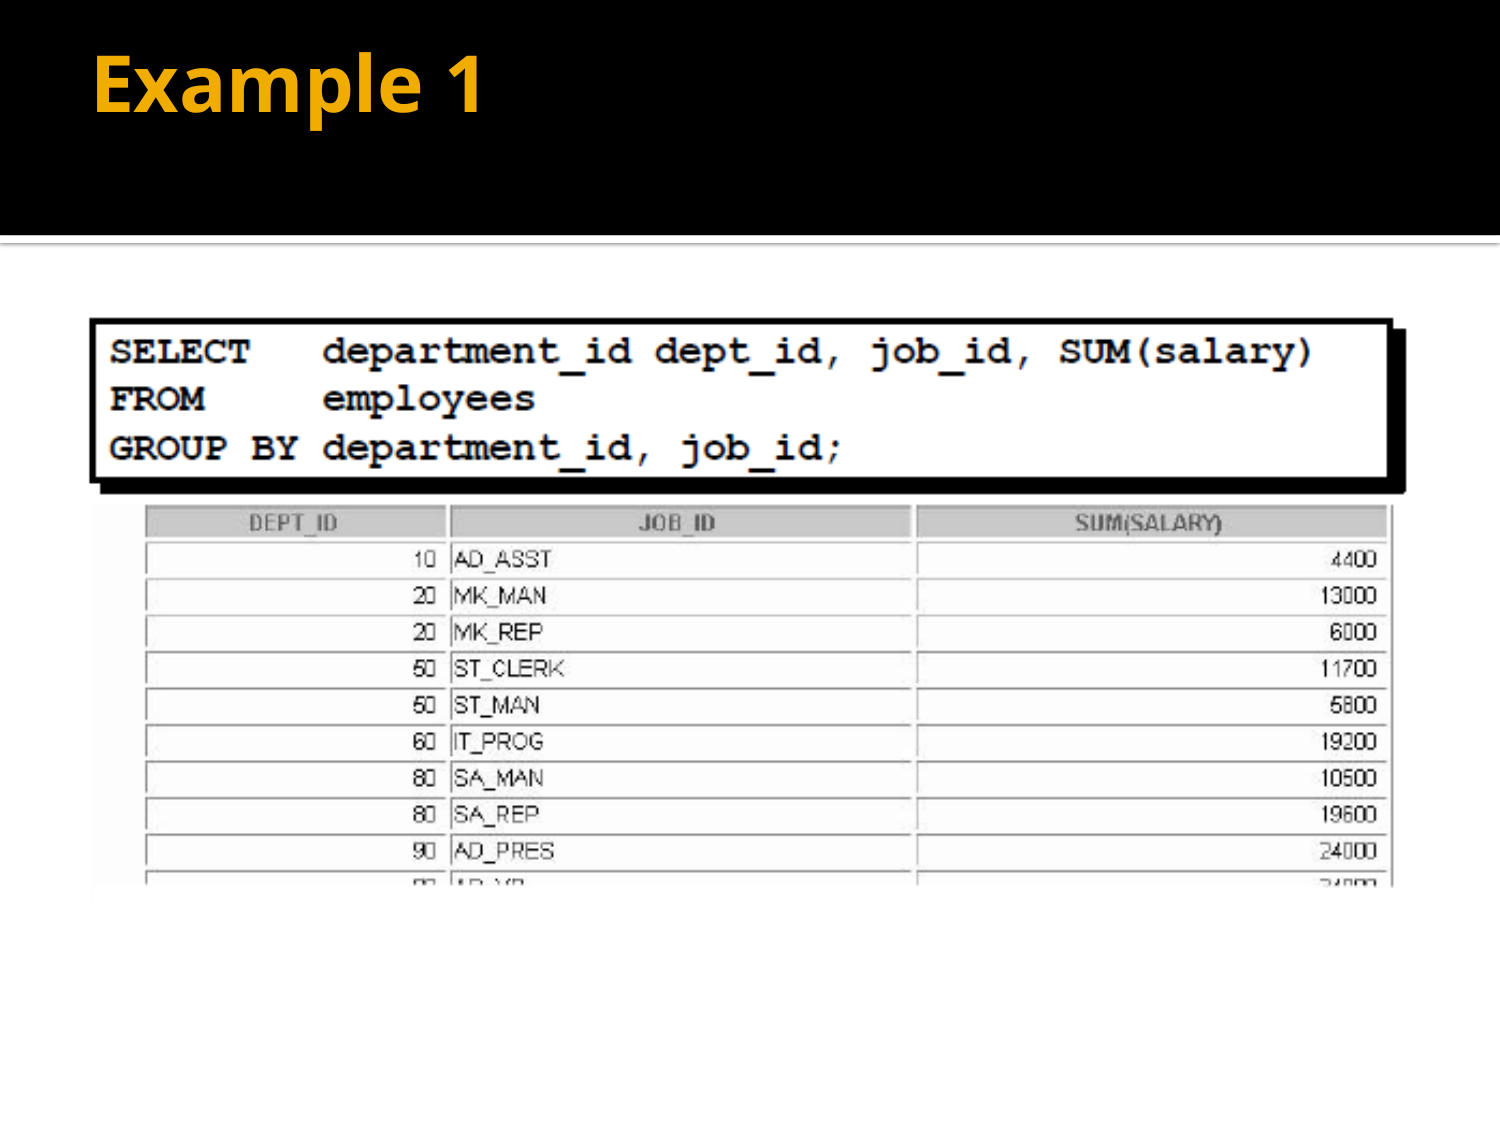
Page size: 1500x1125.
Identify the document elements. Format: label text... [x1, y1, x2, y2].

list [74, 287, 1434, 913]
title Example 1 [75, 25, 1425, 231]
